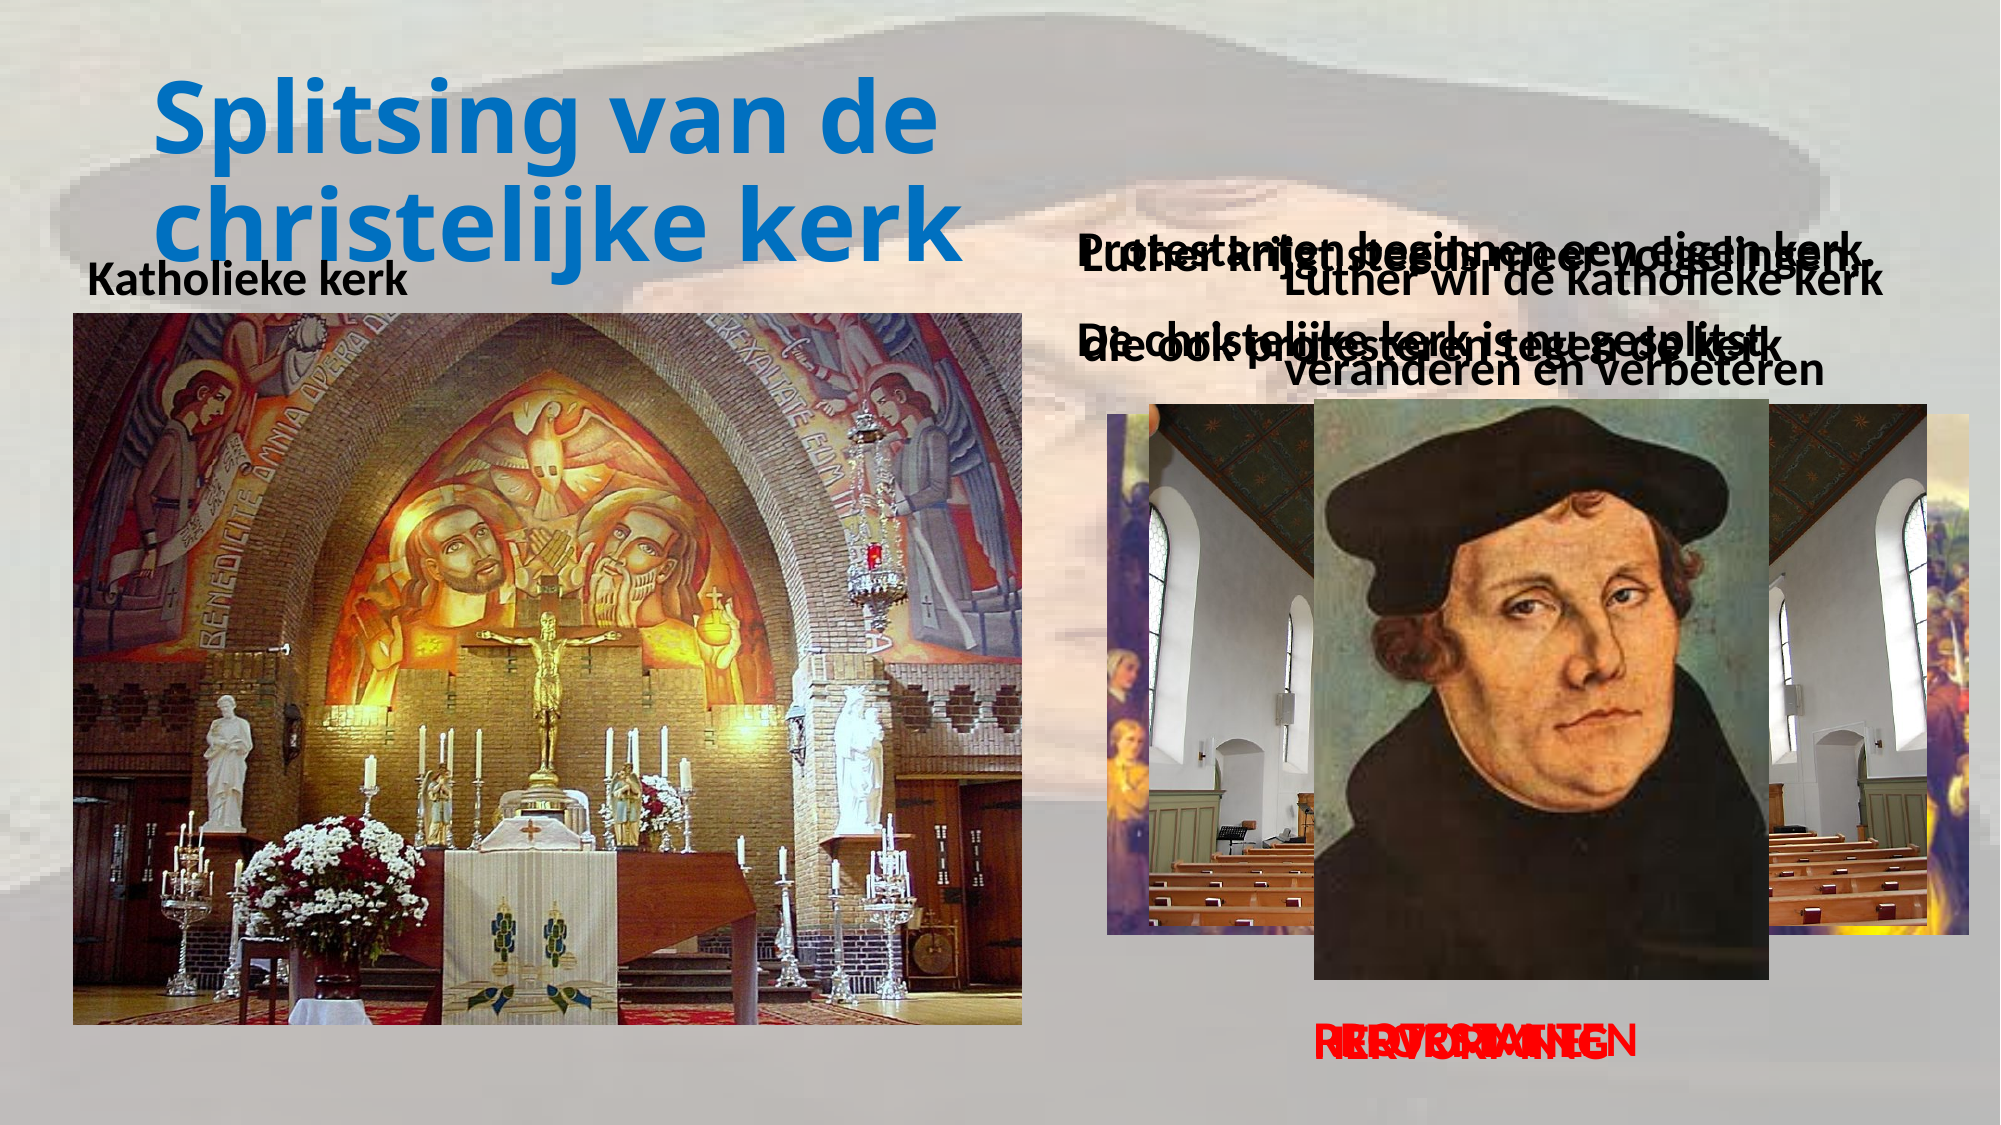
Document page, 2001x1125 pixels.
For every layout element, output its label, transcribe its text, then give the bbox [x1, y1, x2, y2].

text_box Luther wil de katholieke kerk veranderen en verbeteren [1269, 374, 1951, 403]
text_box Katholieke kerk [72, 207, 435, 313]
picture [72, 313, 1022, 1025]
text_box Protestanten beginnen een eigen kerk. De christelijke kerk is nu gesplitst [1062, 179, 1951, 374]
picture [1107, 399, 1969, 980]
text_box Luther krijgt steeds meer volgelingen, die ook protesteren tegen de kerk [1067, 374, 1902, 379]
text_box REFORMATIE [1298, 969, 1970, 1075]
text_box Splitsing van de christelijke kerk [137, 59, 1485, 278]
